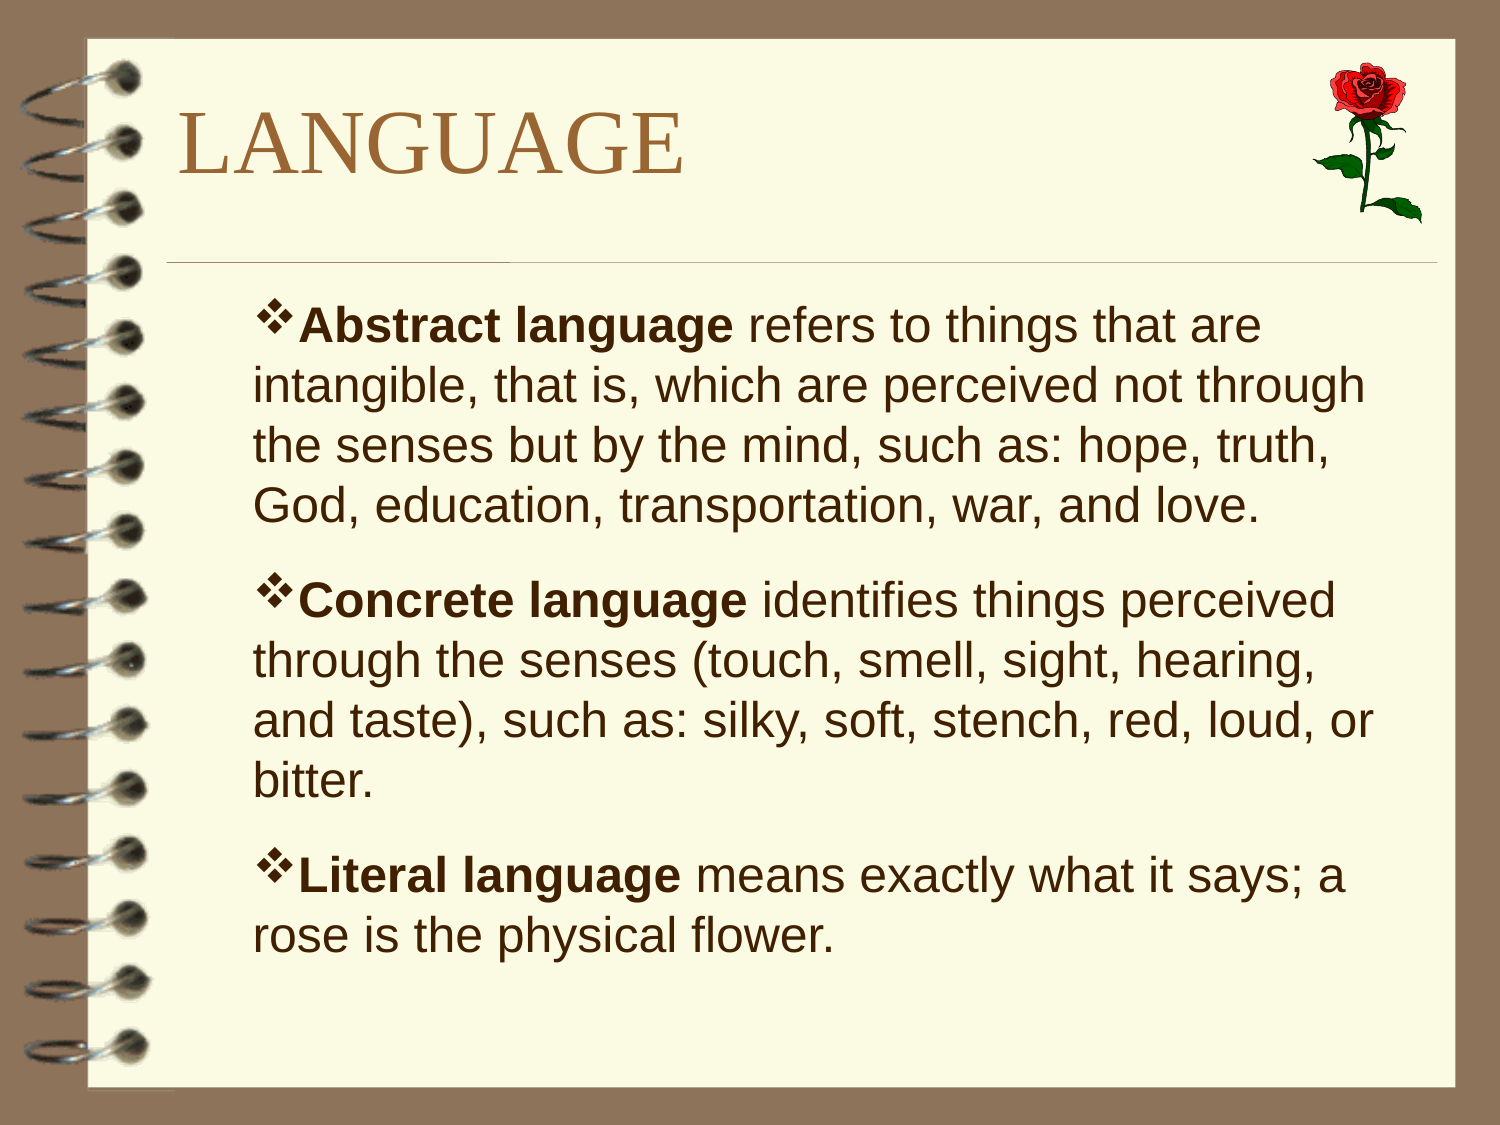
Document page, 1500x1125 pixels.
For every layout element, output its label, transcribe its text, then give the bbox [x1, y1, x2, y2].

picture [0, 0, 175, 1125]
text_box LANGUAGE [162, 75, 1438, 263]
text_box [1312, 62, 1423, 225]
text_box Abstract language refers to things that are intangible, that is, which are perceived not through the senses but by the mind, such as: hope, truth, God, education, transportation, war, and love. Concrete language identifies things perceived through the senses (touch, smell, sight, hearing, and taste), such as: silky, soft, stench, red, loud, or bitter. Literal language means exactly what it says; a rose is the physical flower. [237, 284, 1425, 970]
